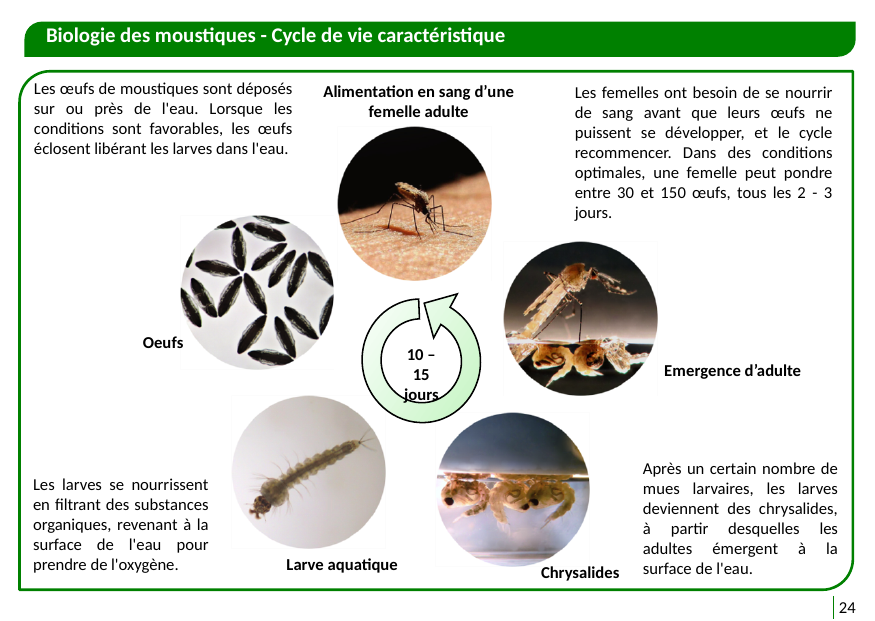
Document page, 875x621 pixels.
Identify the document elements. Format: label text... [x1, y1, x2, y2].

text_box Les femelles ont besoin de se nourrir de sang avant que leurs œufs ne puissent se développer, et le cycle recommencer. Dans des conditions optimales, une femelle peut pondre entre 30 et 150 œufs, tous les 2 - 3 jours. [560, 74, 848, 250]
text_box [361, 298, 481, 423]
picture [502, 240, 658, 396]
text_box Les œufs de moustiques sont déposés sur ou près de l'eau. Lorsque les conditions sont favorables, les œufs éclosent libérant les larves dans l'eau. [19, 70, 308, 186]
text_box [17, 69, 855, 592]
text_box Oeufs [126, 324, 200, 380]
picture [435, 412, 591, 567]
text_box Biologie des moustiques - Cycle de vie caractéristique [31, 14, 521, 70]
text_box Larve aquatique [261, 545, 423, 581]
text_box Emergence d’adulte [662, 352, 824, 387]
picture [337, 126, 493, 281]
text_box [823, 589, 872, 621]
picture [230, 394, 386, 549]
text_box [22, 23, 31, 59]
text_box Après un certain nombre de mues larvaires, les larves deviennent des chrysalides, à partir desquelles les adultes émergent à la surface de l'eau. [628, 450, 853, 606]
text_box Les larves se nourrissent en filtrant des substances organiques, revenant à la surface de l'eau pour prendre de l'oxygène. [18, 466, 224, 602]
text_box Chrysalides [515, 554, 628, 589]
picture [179, 215, 335, 371]
text_box [521, 19, 858, 59]
